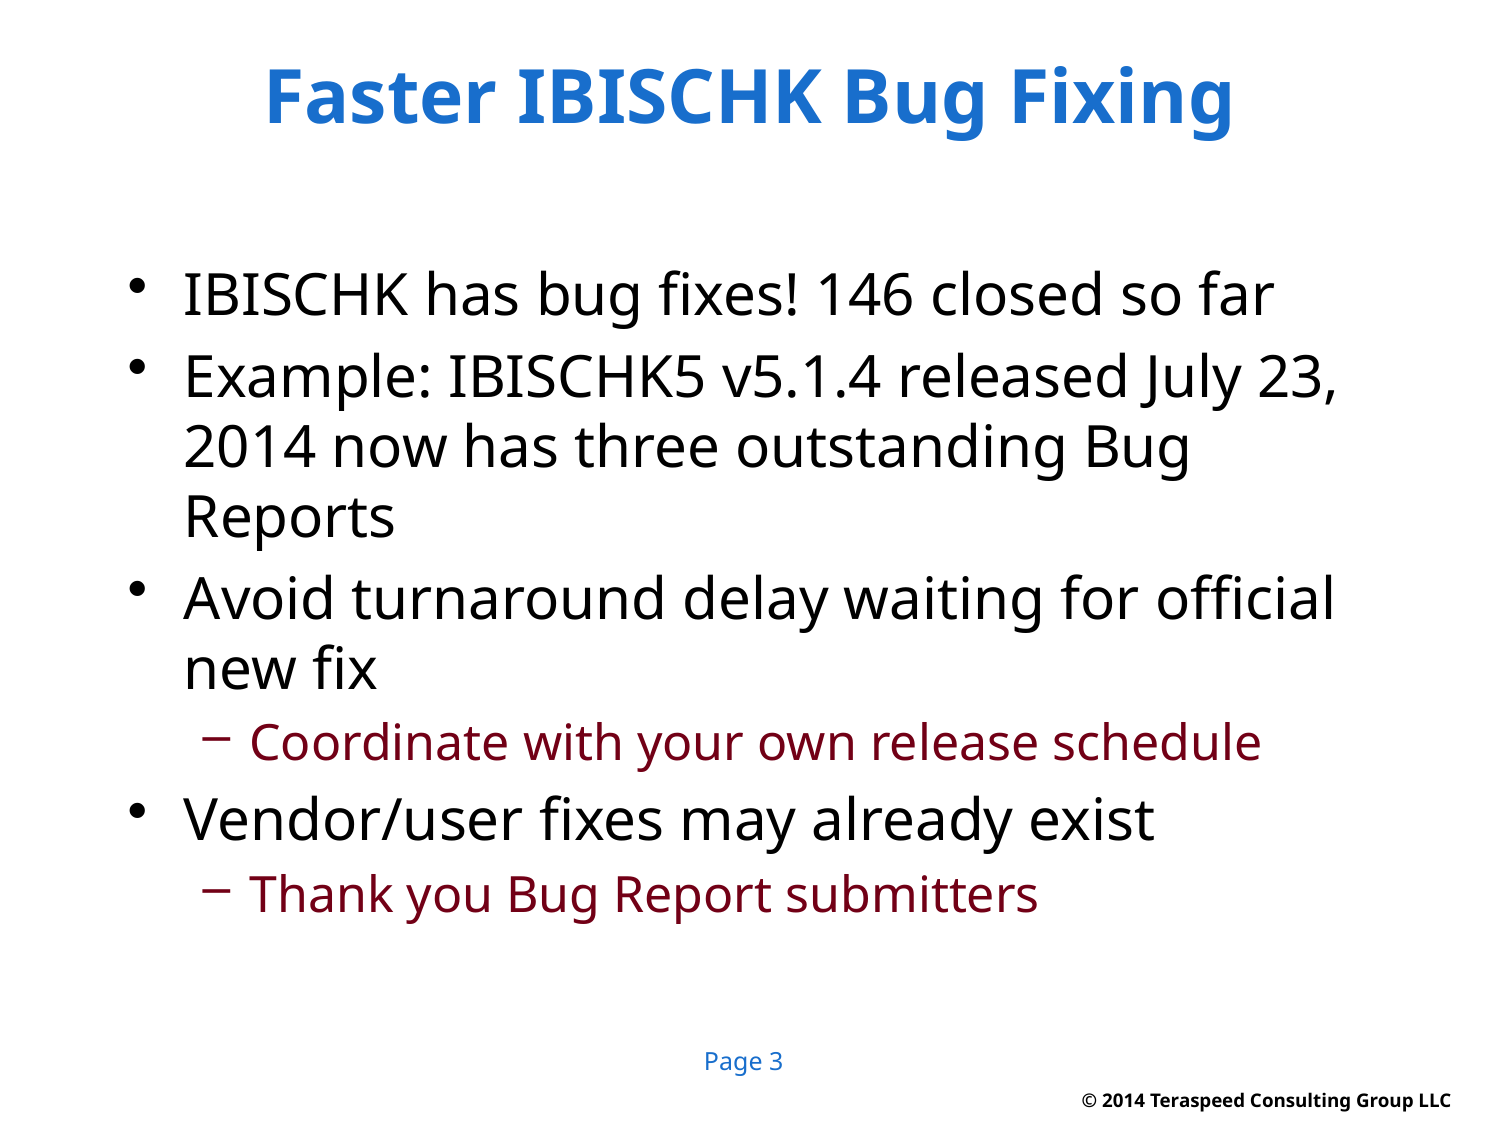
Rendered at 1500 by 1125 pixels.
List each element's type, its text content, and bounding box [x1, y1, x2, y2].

title Faster IBISCHK Bug Fixing [112, 0, 1388, 188]
list IBISCHK has bug fixes! 146 closed so far Example: IBISCHK5 v5.1.4 released July 23, 2014 now has three outstanding Bug Reports Avoid turnaround delay waiting for official new fix Coordinate with your own release schedule Vendor/user fixes may already exist Thank you Bug Report submitters [112, 249, 1388, 1001]
